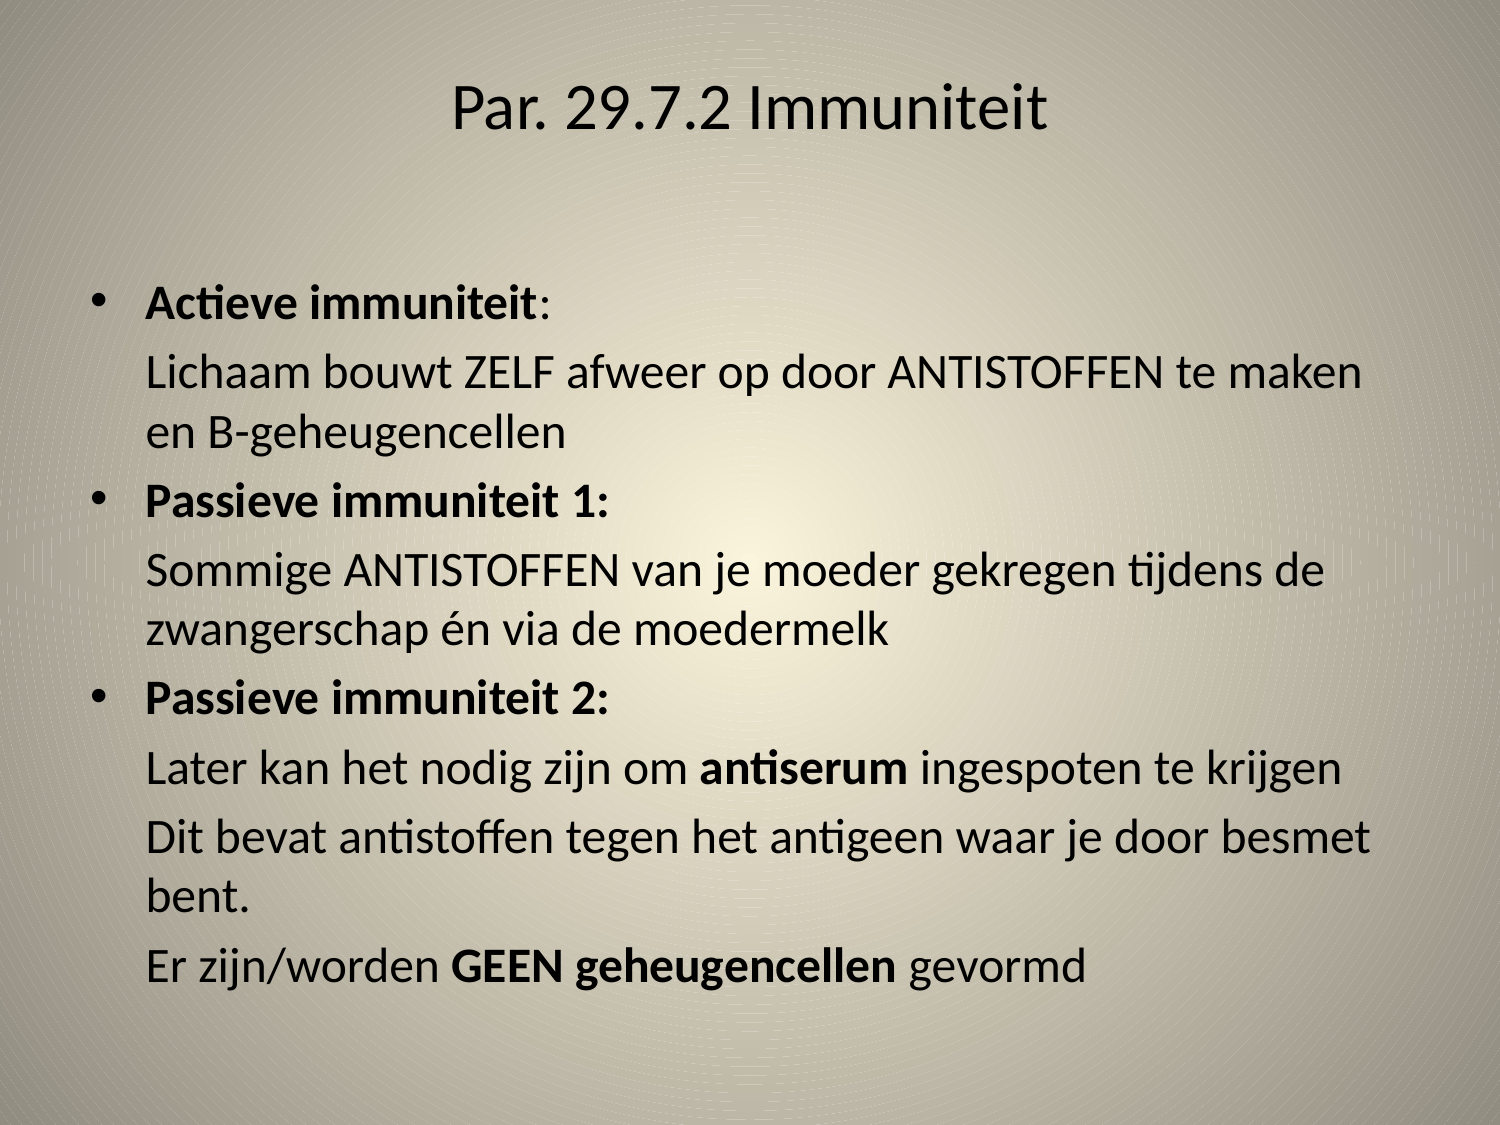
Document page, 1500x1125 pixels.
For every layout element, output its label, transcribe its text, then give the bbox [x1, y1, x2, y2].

title Par. 29.7.2 Immuniteit [75, 45, 1425, 161]
list Actieve immuniteit: Lichaam bouwt ZELF afweer op door ANTISTOFFEN te maken en B-geheugencellen Passieve immuniteit 1: Sommige ANTISTOFFEN van je moeder gekregen tijdens de zwangerschap én via de moedermelk Passieve immuniteit 2: Later kan het nodig zijn om antiserum ingespoten te krijgen Dit bevat antistoffen tegen het antigeen waar je door besmet bent. Er zijn/worden GEEN geheugencellen gevormd [75, 262, 1425, 1005]
